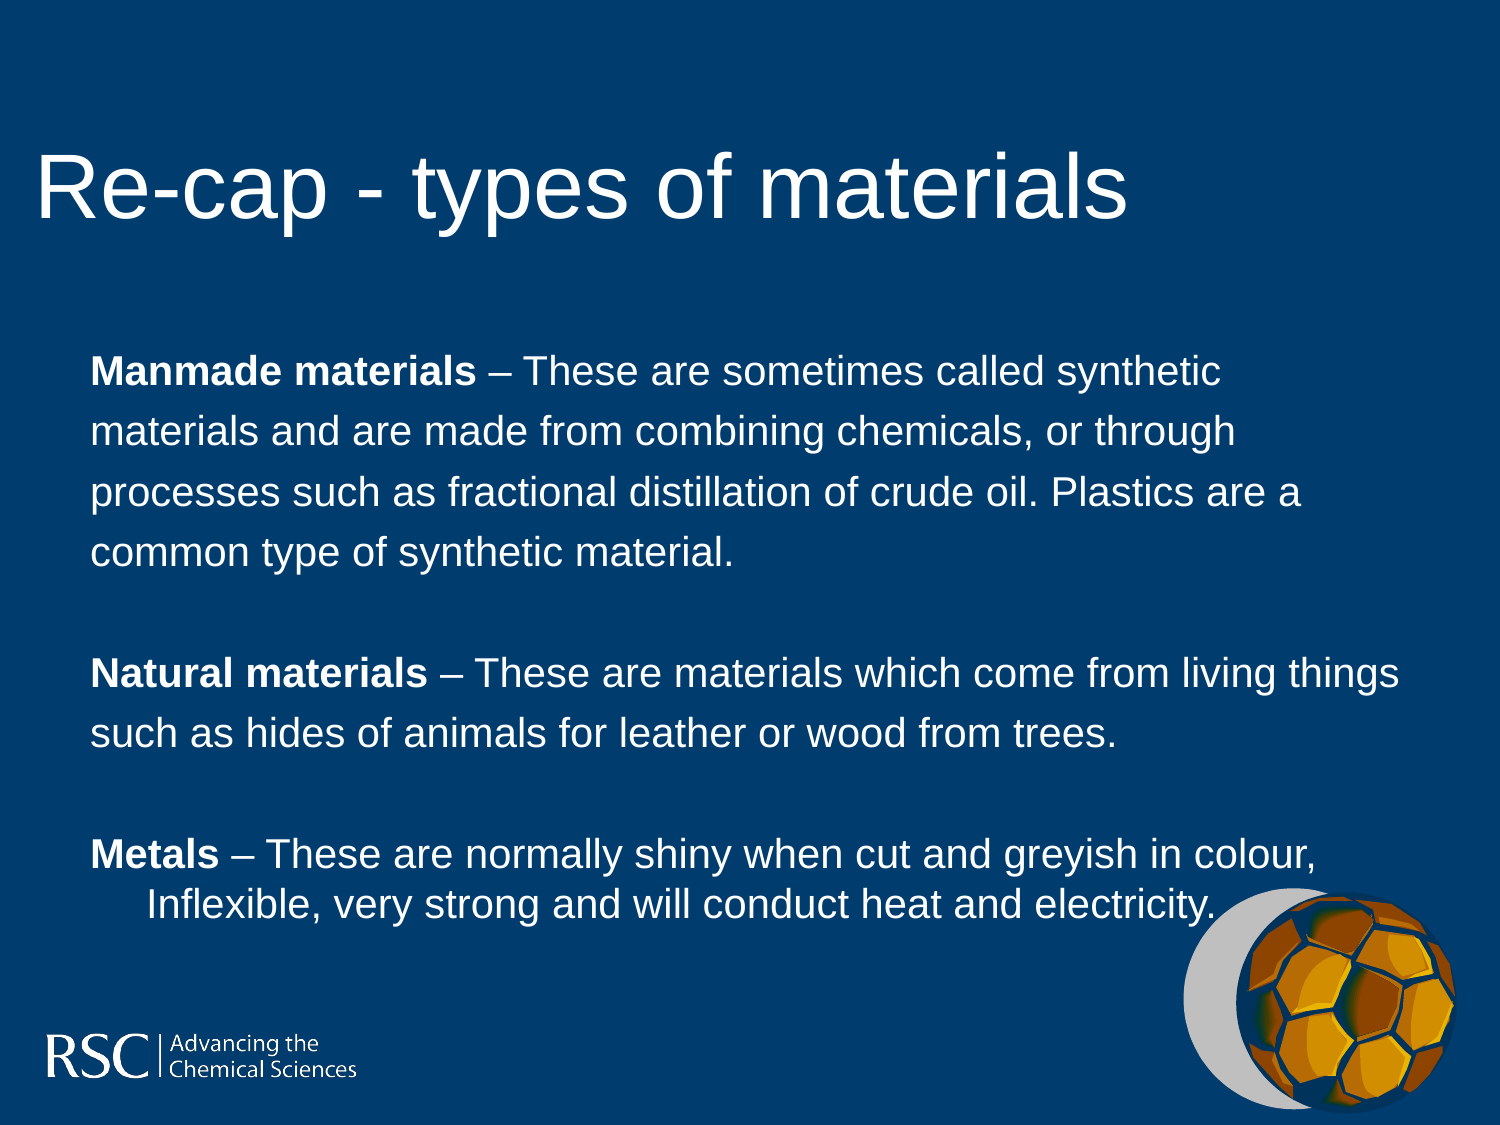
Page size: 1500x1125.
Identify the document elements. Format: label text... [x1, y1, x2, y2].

picture [42, 1028, 74, 1082]
text_box Re-cap - types of materials [19, 119, 1258, 245]
text_box Manmade materials – These are sometimes called synthetic materials and are made from combining chemicals, or through processes such as fractional distillation of crude oil. Plastics are a common type of synthetic material. Natural materials – These are materials which come from living things such as hides of animals for leather or wood from trees. Metals – These are normally shiny when cut and greyish in colour, Inflexible, very strong and will conduct heat and electricity. [74, 256, 1425, 1125]
picture [1183, 887, 1457, 1114]
